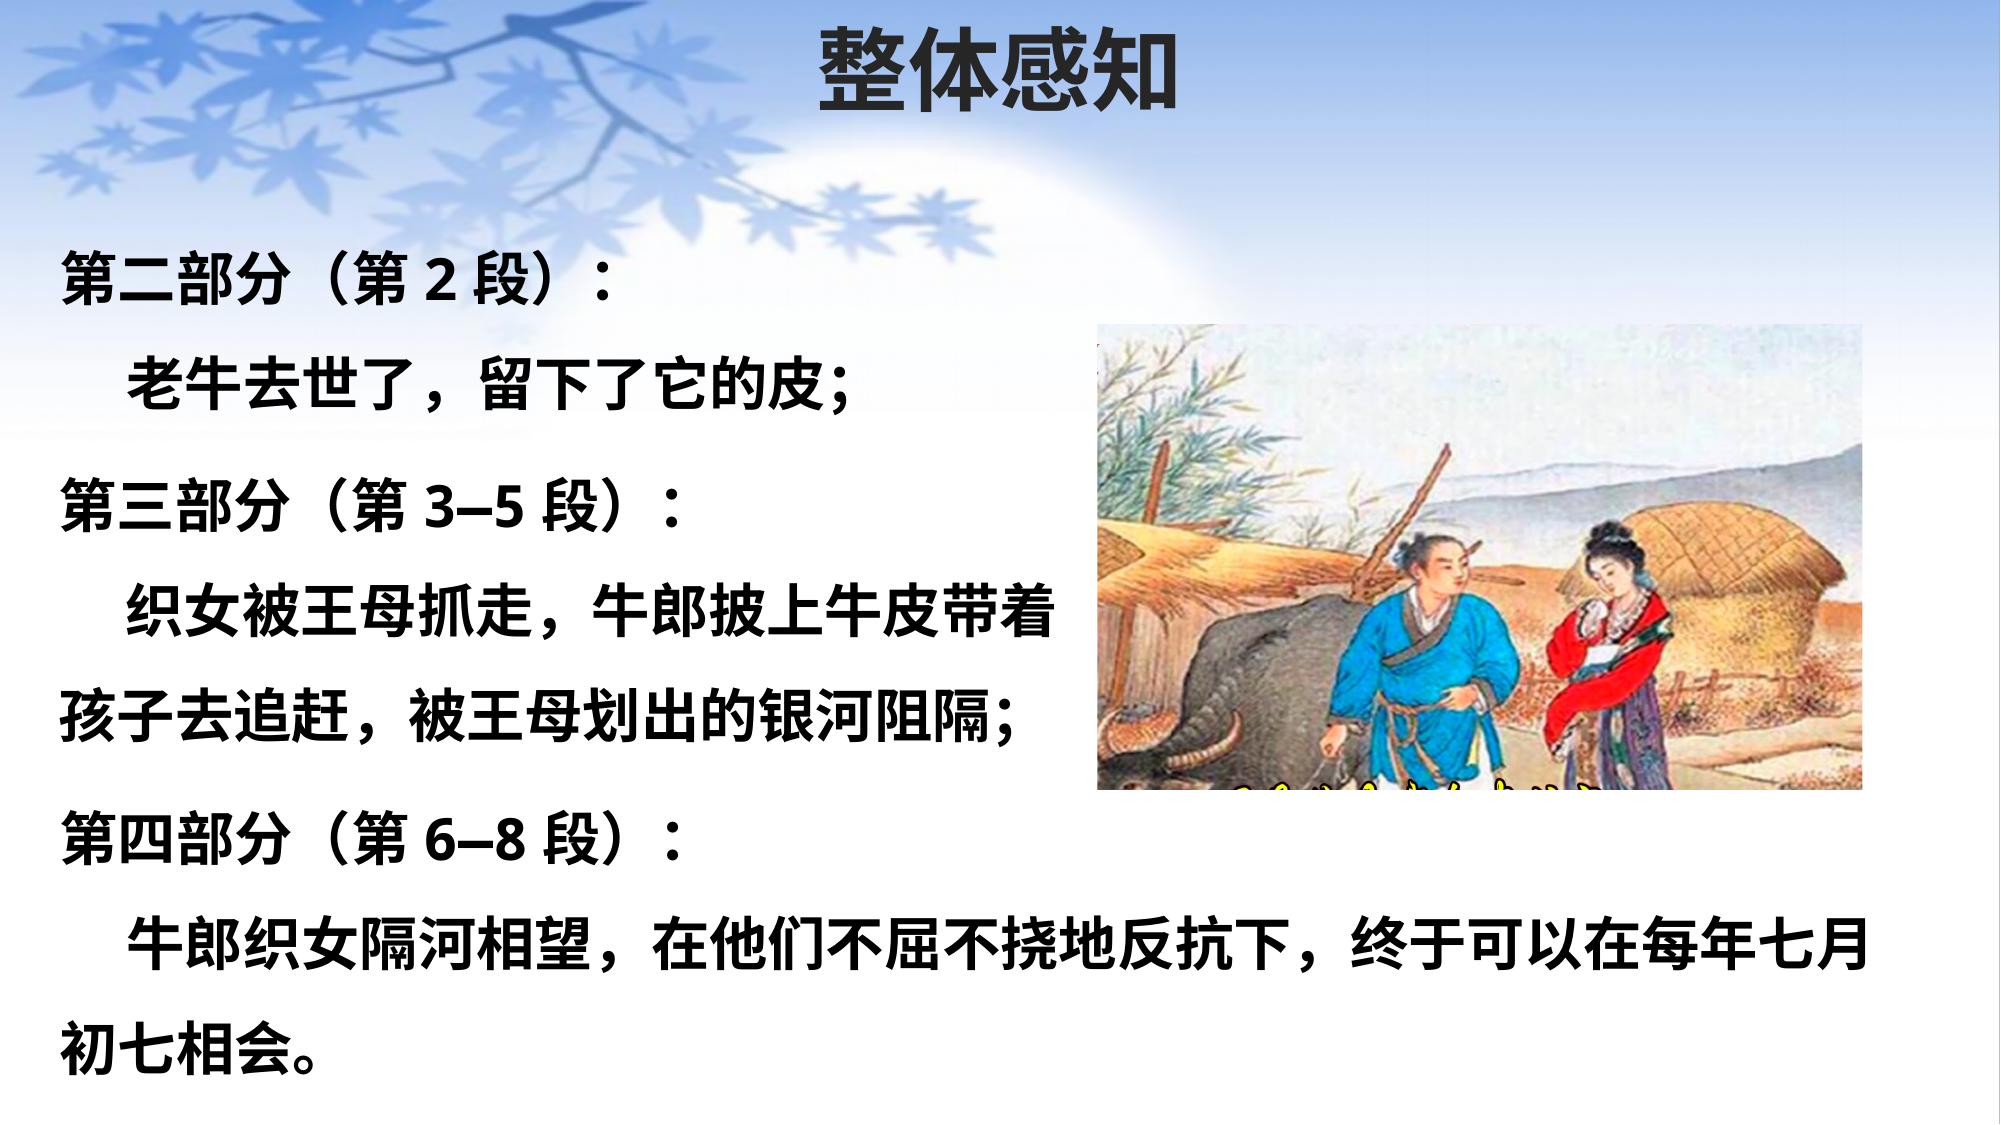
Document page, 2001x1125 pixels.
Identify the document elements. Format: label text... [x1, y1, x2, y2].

text_box 第二部分（第2段）： 老牛去世了，留下了它的皮； [45, 199, 1076, 426]
title 整体感知 [137, 0, 1863, 136]
picture [0, 0, 2001, 1125]
text_box 第三部分（第3—5段）： 织女被王母抓走，牛郎披上牛皮带着孩子去追赶，被王母划出的银河阻隔； [44, 426, 1081, 757]
text_box 第四部分（第6—8段）： 牛郎织女隔河相望，在他们不屈不挠地反抗下，终于可以在每年七月初七相会。 [45, 759, 1897, 1090]
